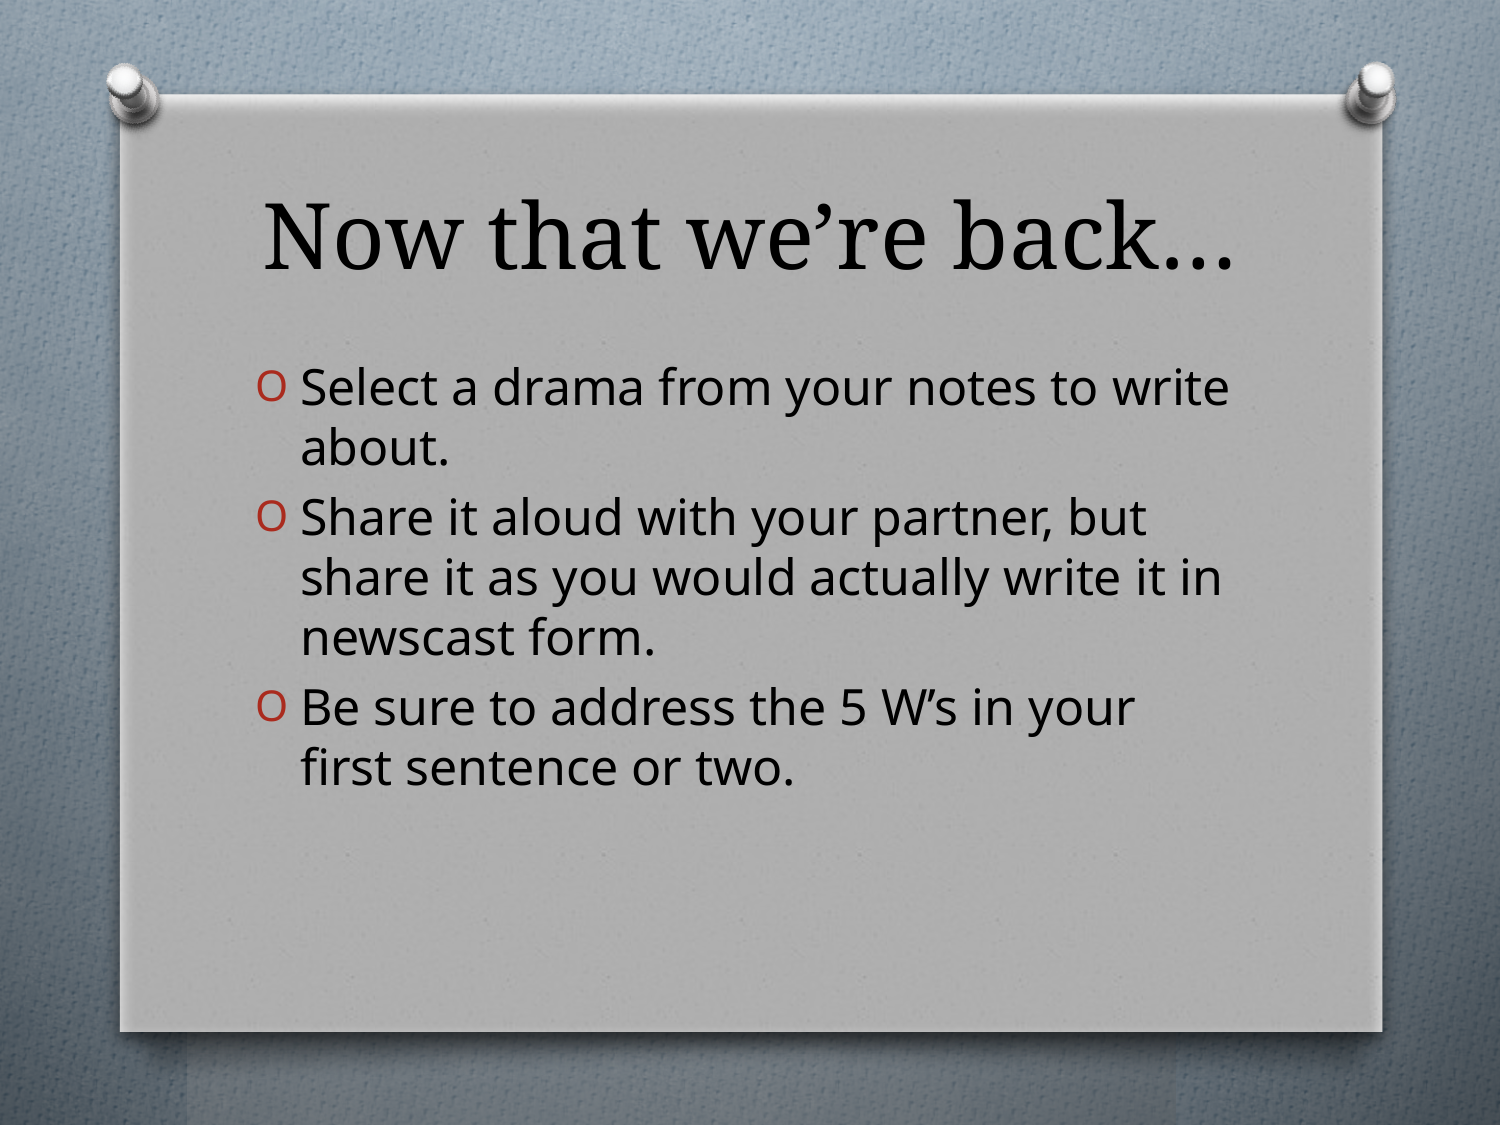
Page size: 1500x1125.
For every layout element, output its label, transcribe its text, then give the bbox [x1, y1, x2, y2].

list Select a drama from your notes to write about. Share it aloud with your partner, but share it as you would actually write it in newscast form. Be sure to address the 5 W’s in your first sentence or two. [240, 347, 1257, 939]
picture [75, 29, 198, 153]
title Now that we’re back… [179, 134, 1323, 332]
picture [1317, 35, 1439, 156]
